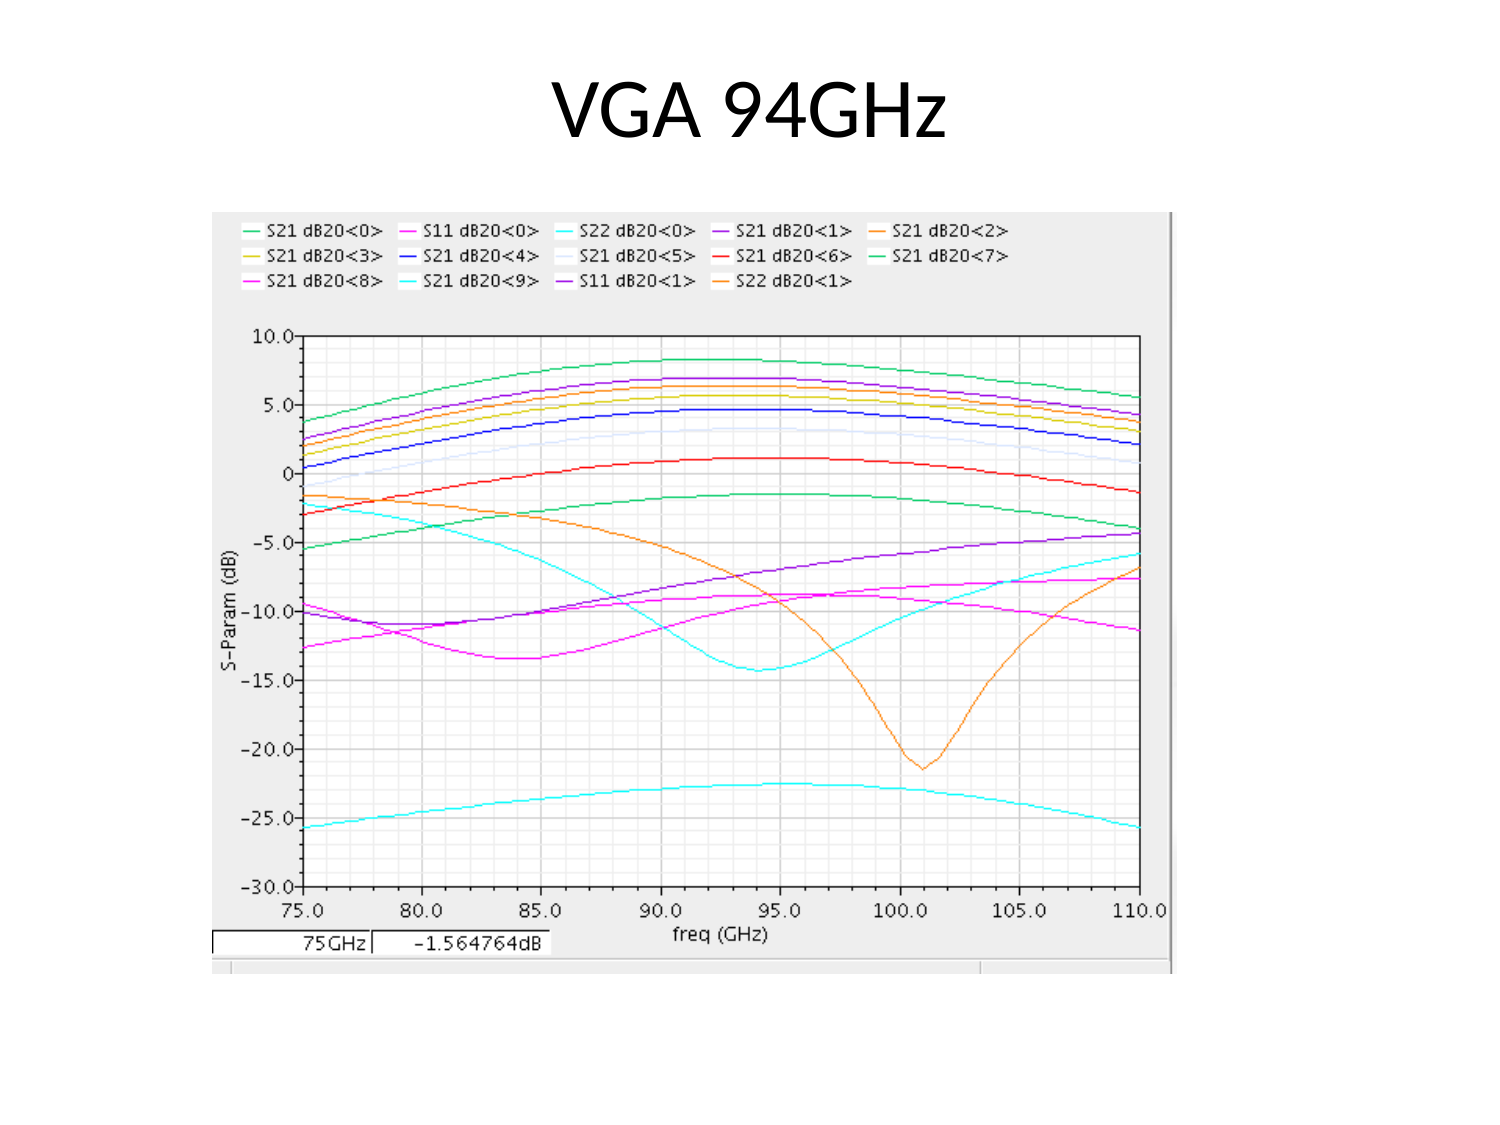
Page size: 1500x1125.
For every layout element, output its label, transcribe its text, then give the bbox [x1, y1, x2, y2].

picture [212, 212, 1177, 974]
title VGA 94GHz [75, 45, 1425, 163]
